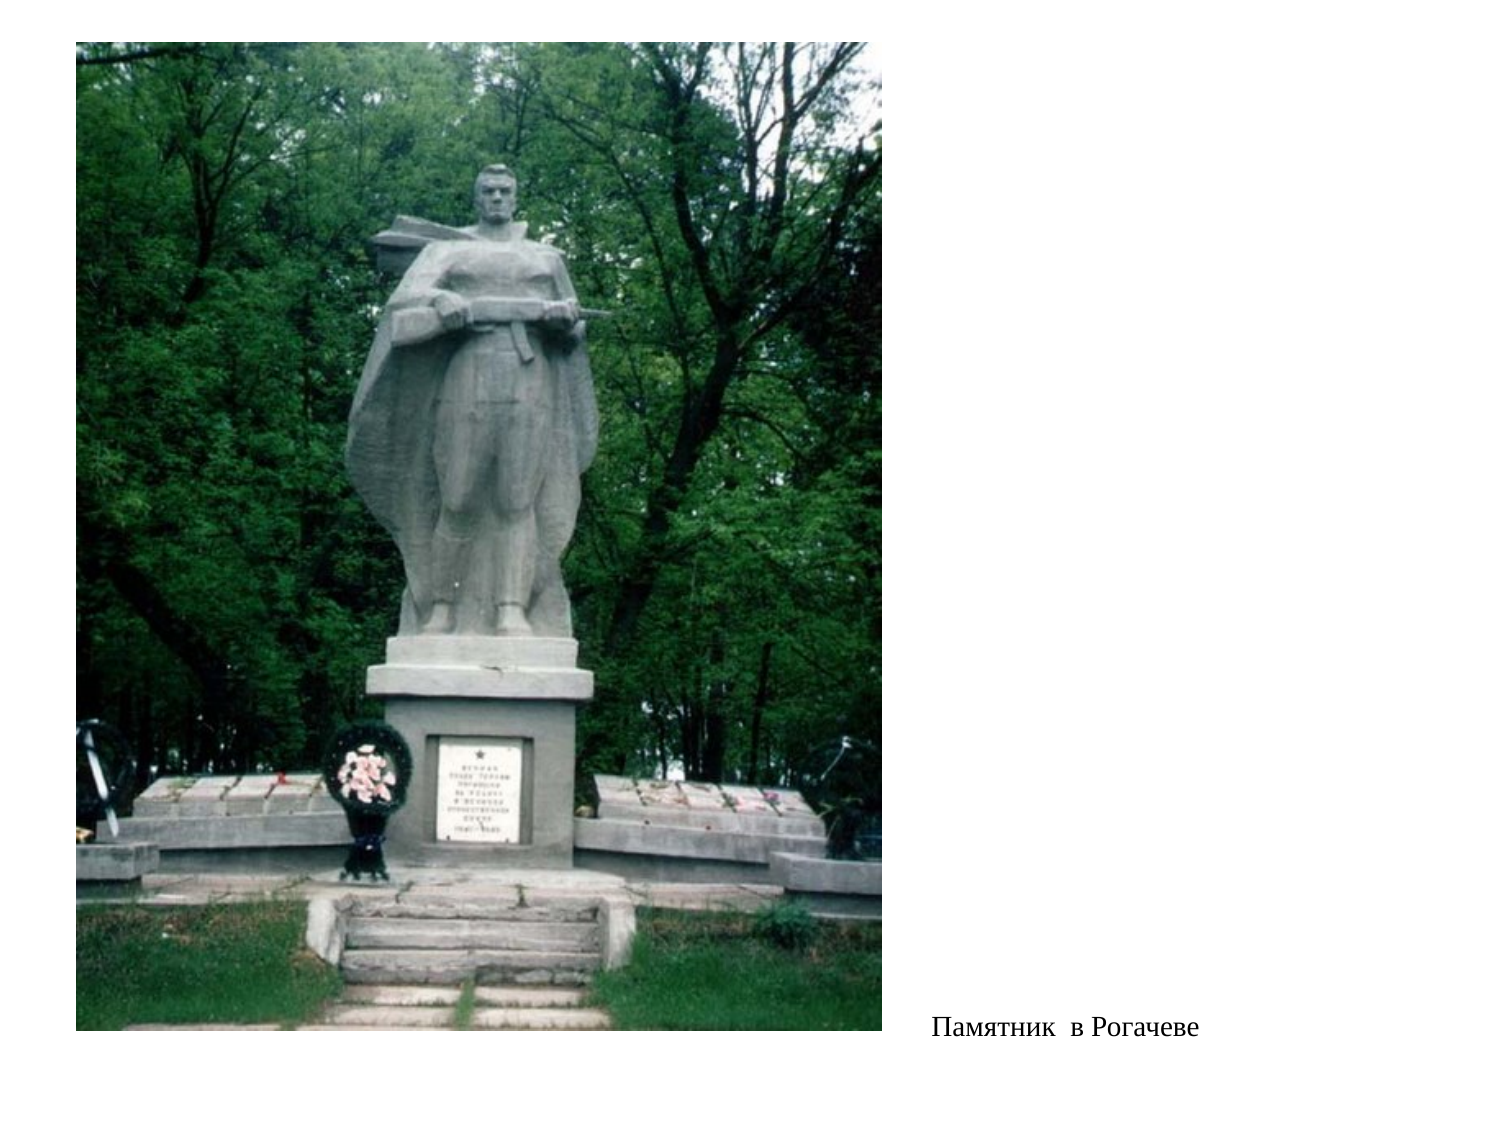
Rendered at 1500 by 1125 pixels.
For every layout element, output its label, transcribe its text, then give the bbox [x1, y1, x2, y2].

text_box Памятник в Рогачеве [916, 999, 1215, 1050]
picture [76, 42, 882, 1031]
